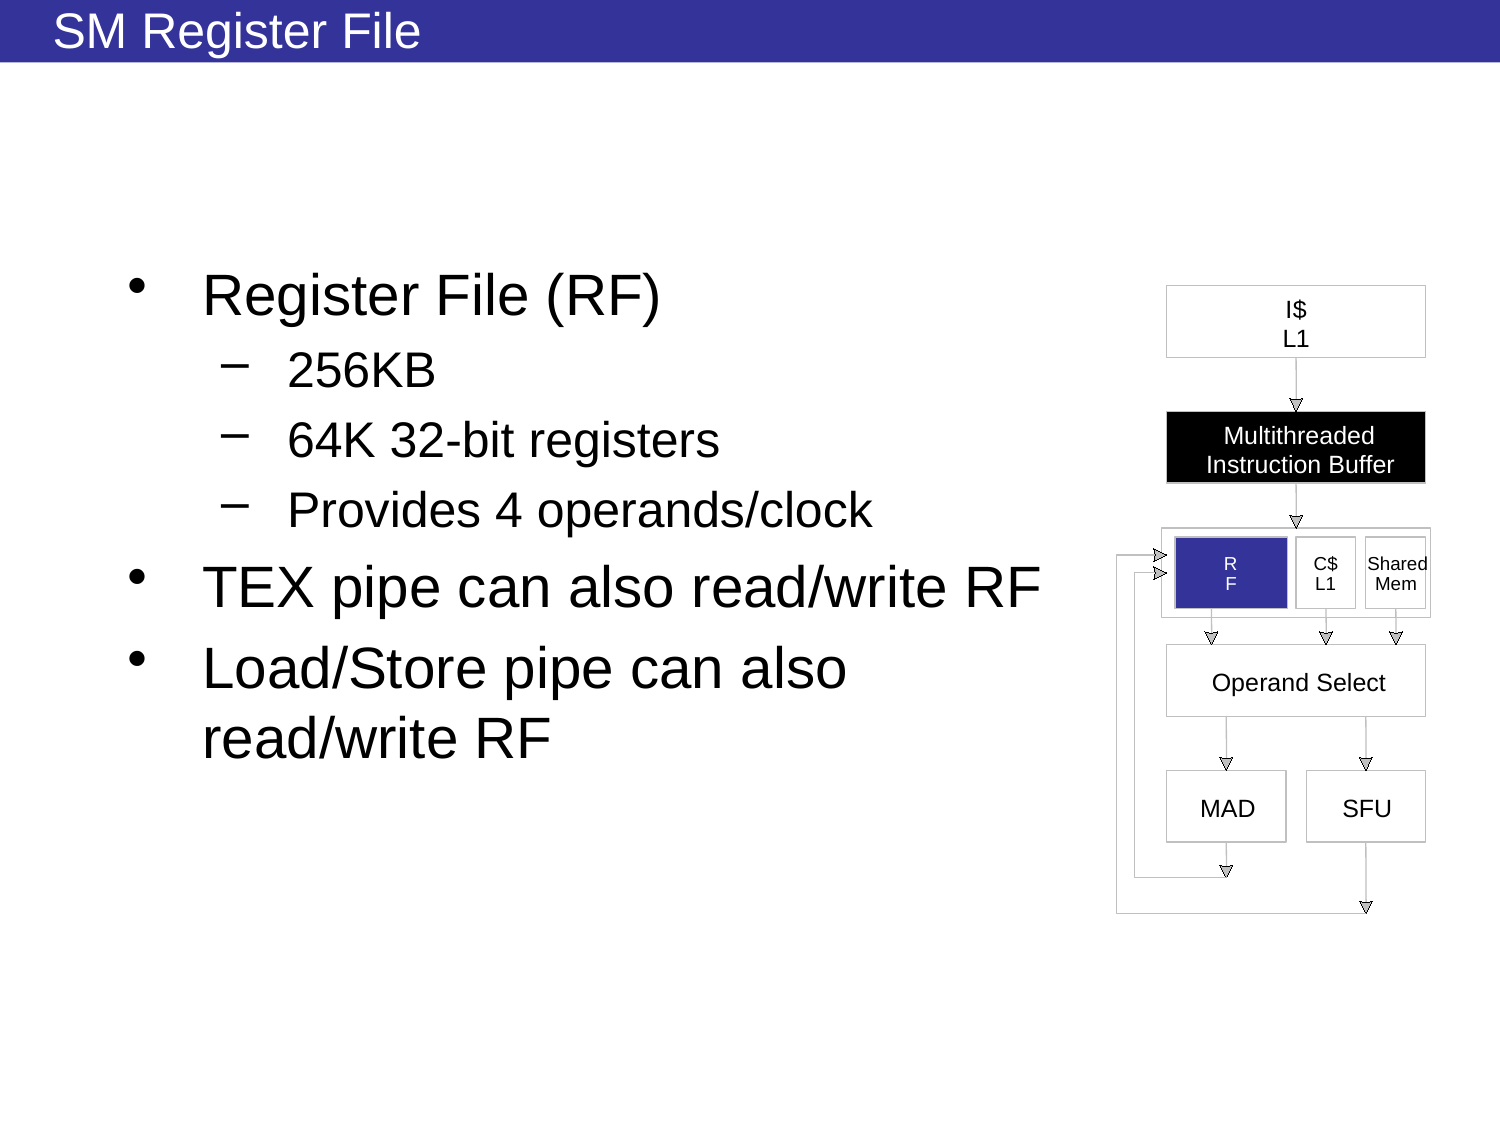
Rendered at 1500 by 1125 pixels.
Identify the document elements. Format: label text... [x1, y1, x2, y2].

text_box L [1282, 322, 1295, 353]
text_box Multithreaded [1223, 419, 1376, 448]
text_box [1359, 757, 1373, 771]
text_box SFU [1342, 792, 1393, 823]
text_box F [1225, 572, 1236, 595]
text_box Instruction Buffer [1206, 448, 1396, 479]
text_box Mem [1375, 572, 1417, 595]
text_box I [1285, 294, 1292, 322]
text_box [1289, 398, 1303, 412]
text_box [1204, 631, 1218, 645]
text_box C [1313, 551, 1327, 574]
text_box [1116, 554, 1366, 914]
text_box 1 [1295, 322, 1310, 353]
text_box $ [1292, 294, 1307, 322]
text_box [1166, 411, 1426, 484]
text_box [1389, 631, 1403, 645]
text_box [1289, 515, 1303, 529]
text_box [1153, 548, 1167, 562]
title SM Register File [37, 7, 1426, 51]
text_box Shared [1367, 551, 1428, 574]
text_box [1166, 285, 1426, 358]
text_box [1306, 770, 1426, 843]
text_box [1359, 901, 1373, 914]
text_box $ [1327, 551, 1338, 574]
text_box L [1315, 572, 1325, 595]
text_box [1296, 536, 1356, 609]
text_box [1099, 281, 1435, 931]
text_box [1161, 528, 1431, 618]
text_box [1210, 644, 1426, 717]
text_box Operand Select [1223, 666, 1387, 697]
text_box [1365, 536, 1426, 609]
text_box Register File (RF) 256KB 64K 32-bit registers Provides 4 operands/clock TEX pipe can also read/write RF Load/Store pipe can also read/write RF [112, 249, 1097, 1000]
text_box 1 [1325, 572, 1337, 595]
text_box [1319, 631, 1333, 645]
text_box [1175, 536, 1288, 609]
text_box R [1223, 551, 1238, 574]
